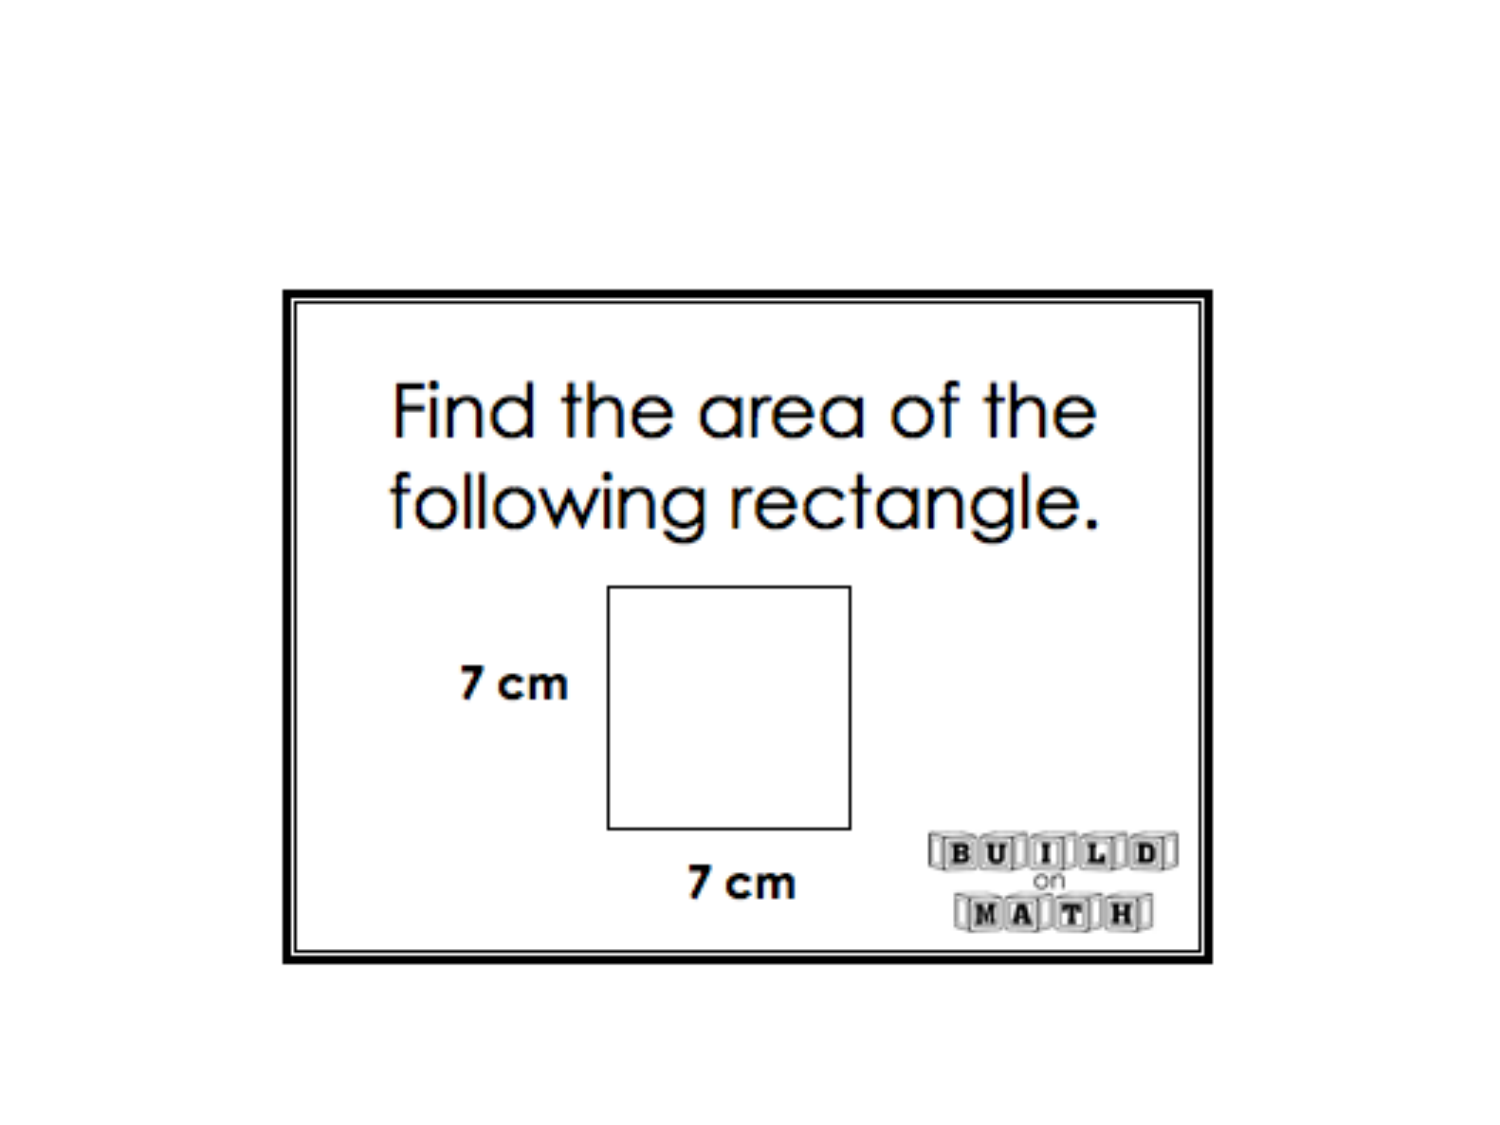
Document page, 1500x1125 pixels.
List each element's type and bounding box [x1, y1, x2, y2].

list [74, 262, 1426, 1006]
